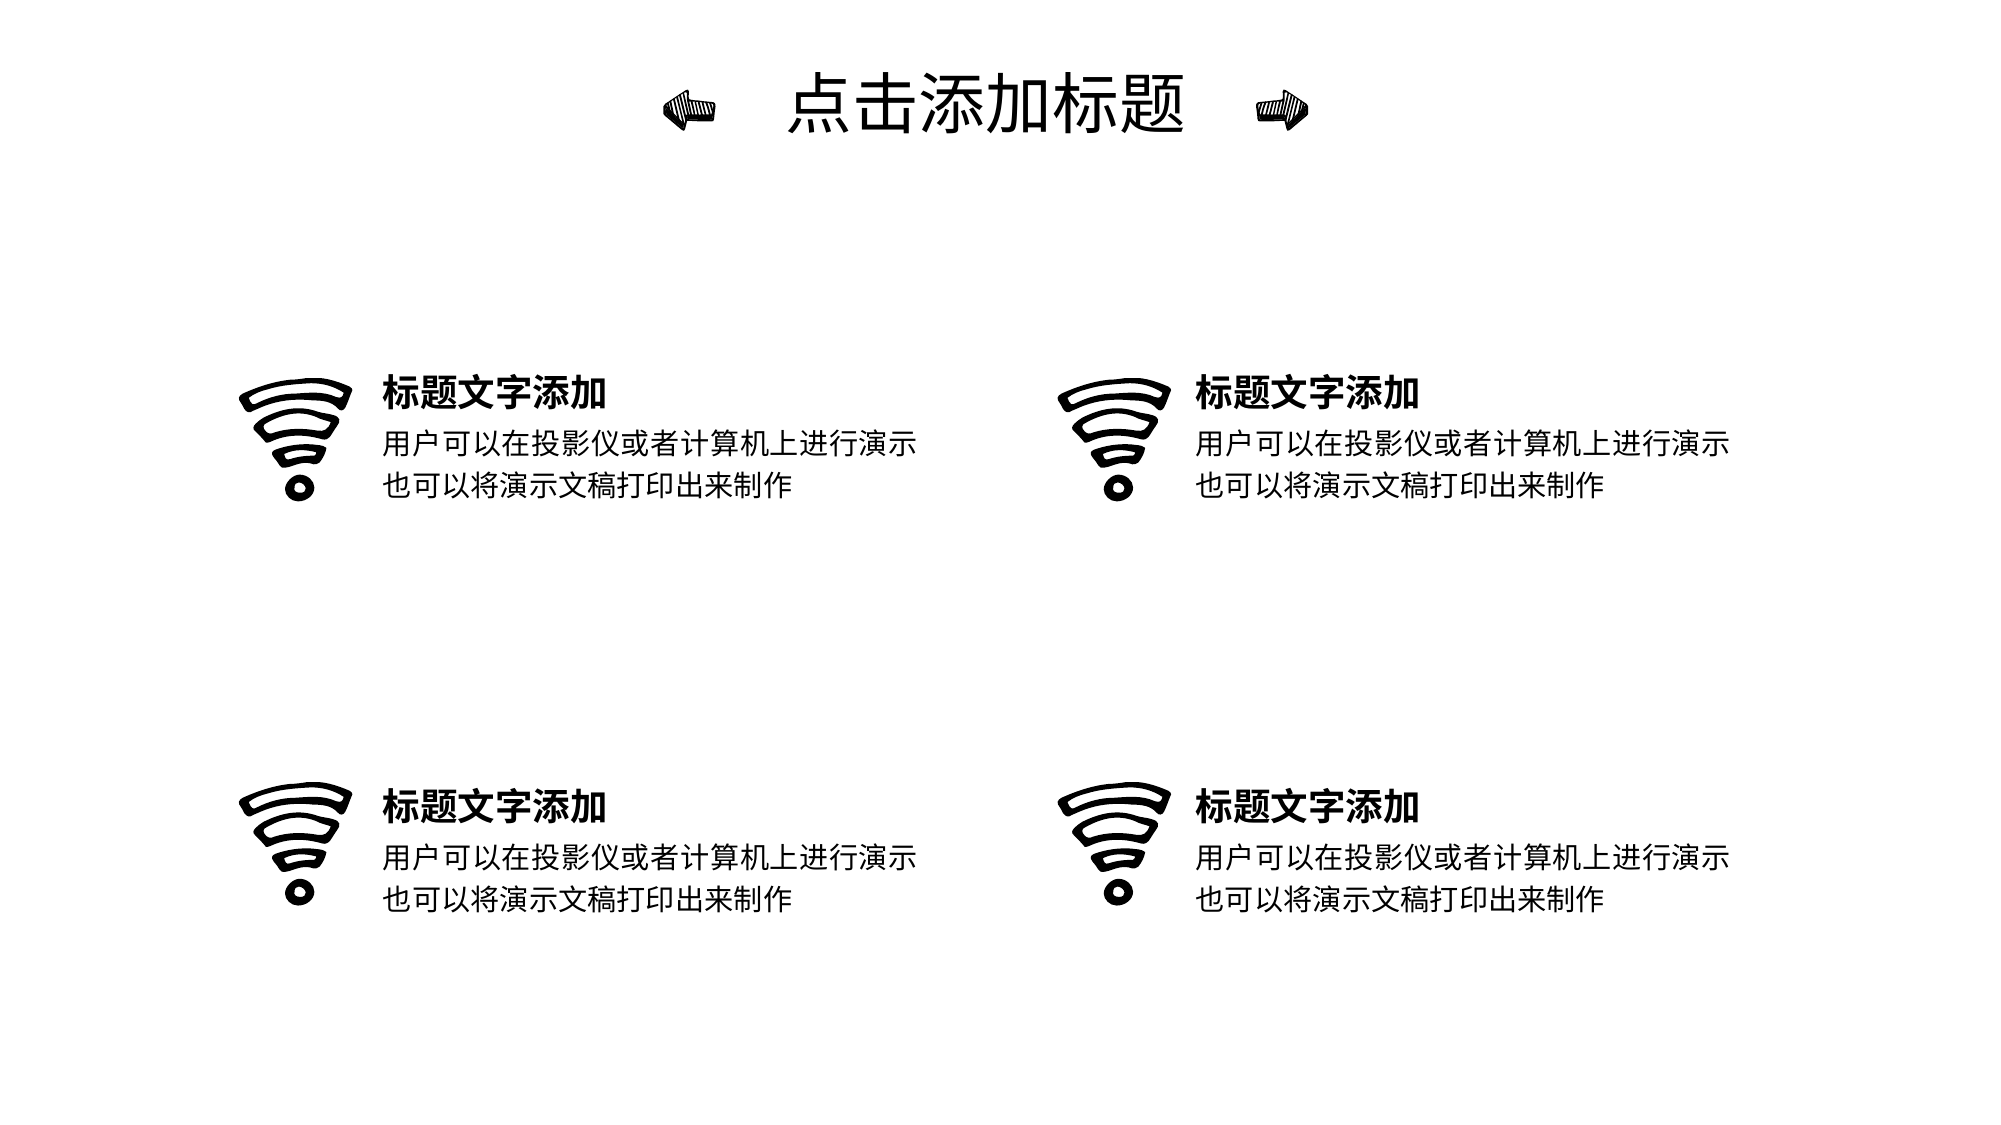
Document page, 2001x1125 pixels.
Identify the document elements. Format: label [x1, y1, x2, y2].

text_box [663, 54, 1309, 151]
text_box [368, 767, 934, 920]
picture [238, 782, 353, 907]
text_box [1181, 352, 1747, 506]
text_box [1181, 767, 1747, 920]
picture [1057, 377, 1172, 503]
picture [1057, 782, 1172, 907]
picture [238, 377, 353, 503]
text_box [368, 352, 934, 506]
